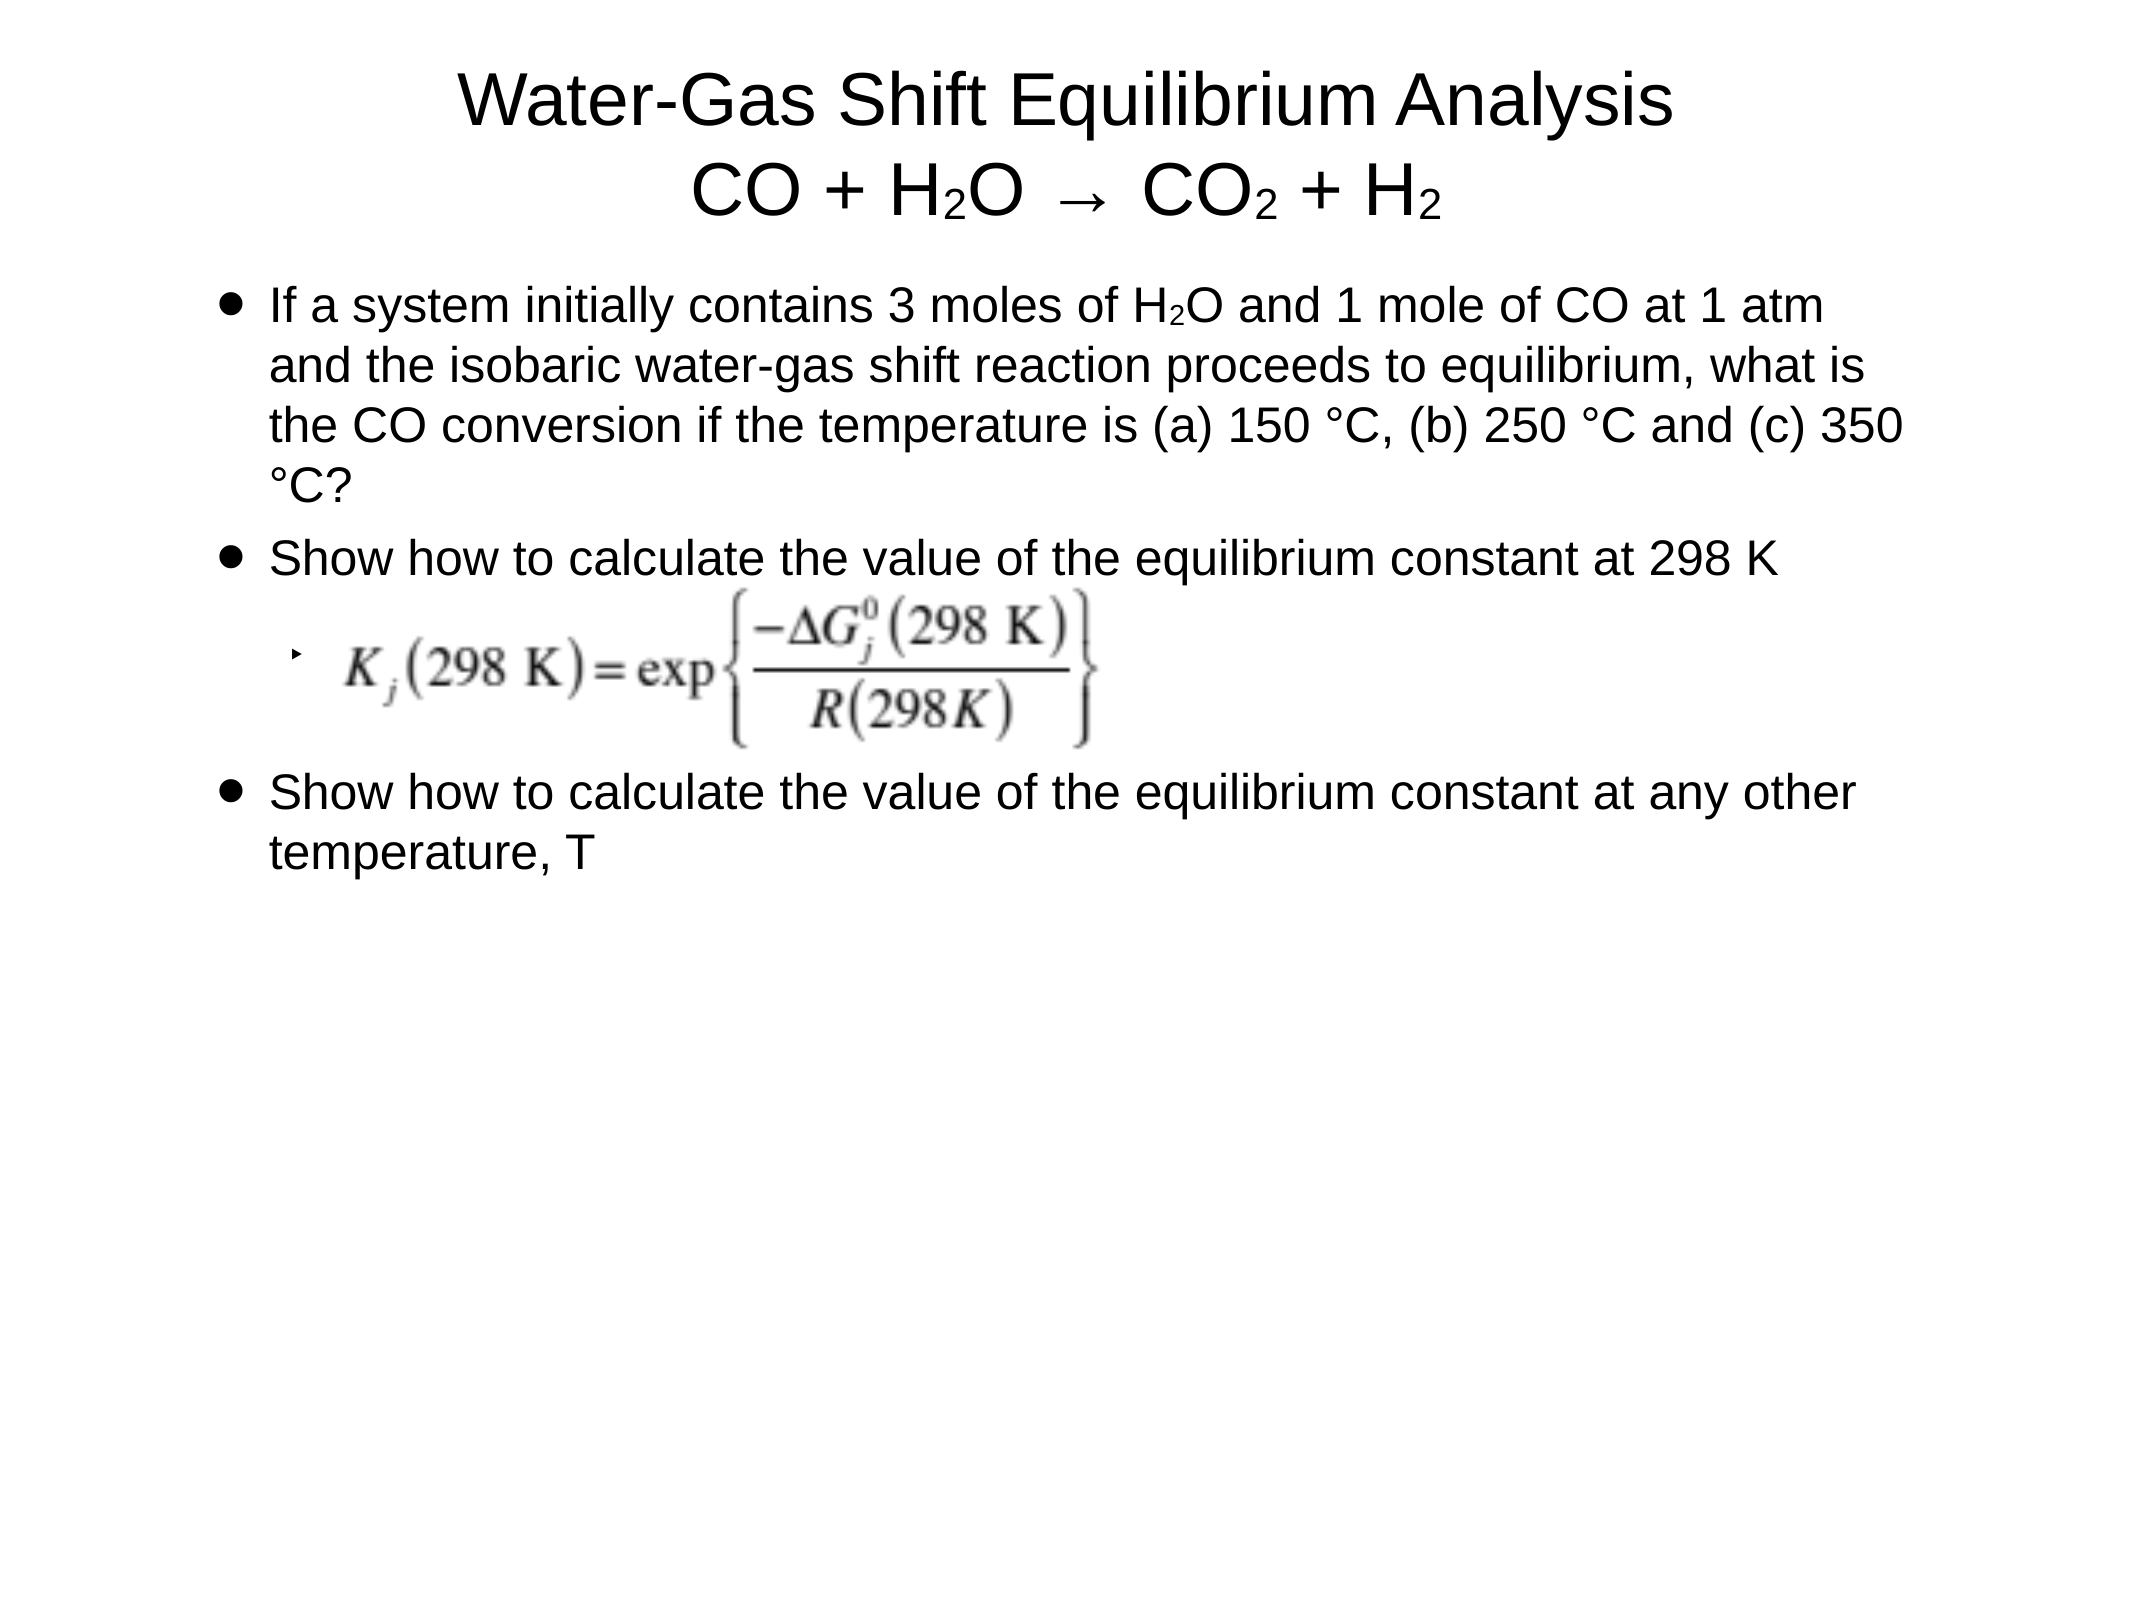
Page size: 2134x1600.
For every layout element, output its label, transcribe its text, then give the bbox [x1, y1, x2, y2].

list If a system initially contains 3 moles of H2O and 1 mole of CO at 1 atm and the isobaric water-gas shift reaction proceeds to equilibrium, what is the CO conversion if the temperature is (a) 150 °C, (b) 250 °C and (c) 350 °C? Show how to calculate the value of the equilibrium constant at 298 K Show how to calculate the value of the equilibrium constant at any other temperature, T [208, 264, 1925, 1463]
title Water-Gas Shift Equilibrium Analysis CO + H2O → CO2 + H2 [208, 41, 1925, 250]
picture [337, 578, 1105, 754]
